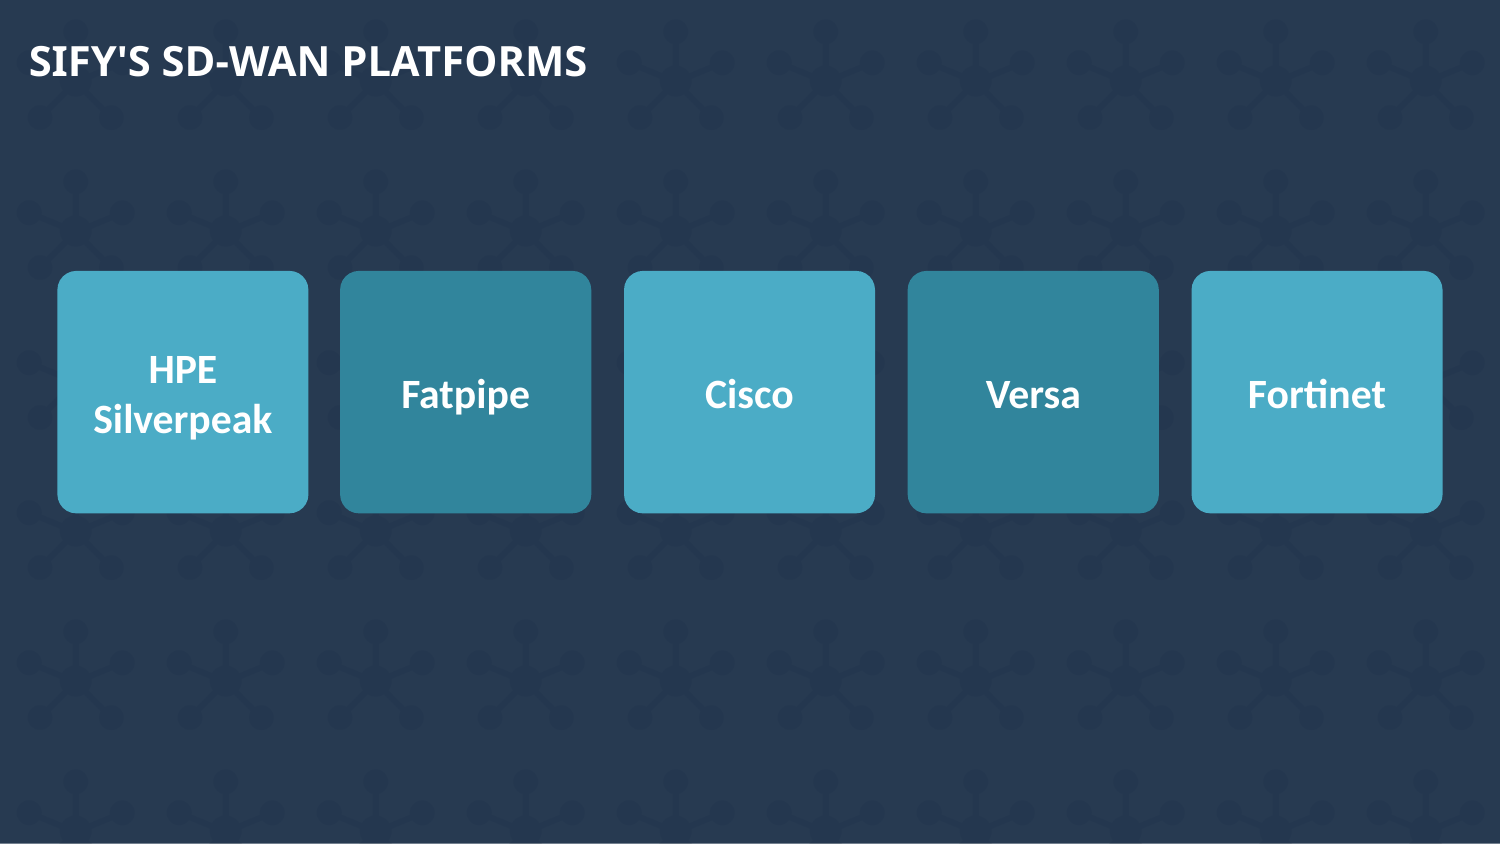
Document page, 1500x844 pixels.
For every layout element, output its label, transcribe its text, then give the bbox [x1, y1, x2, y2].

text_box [57, 270, 1443, 514]
title Sify's SD-WAN PLATFORMS [28, 27, 1266, 94]
